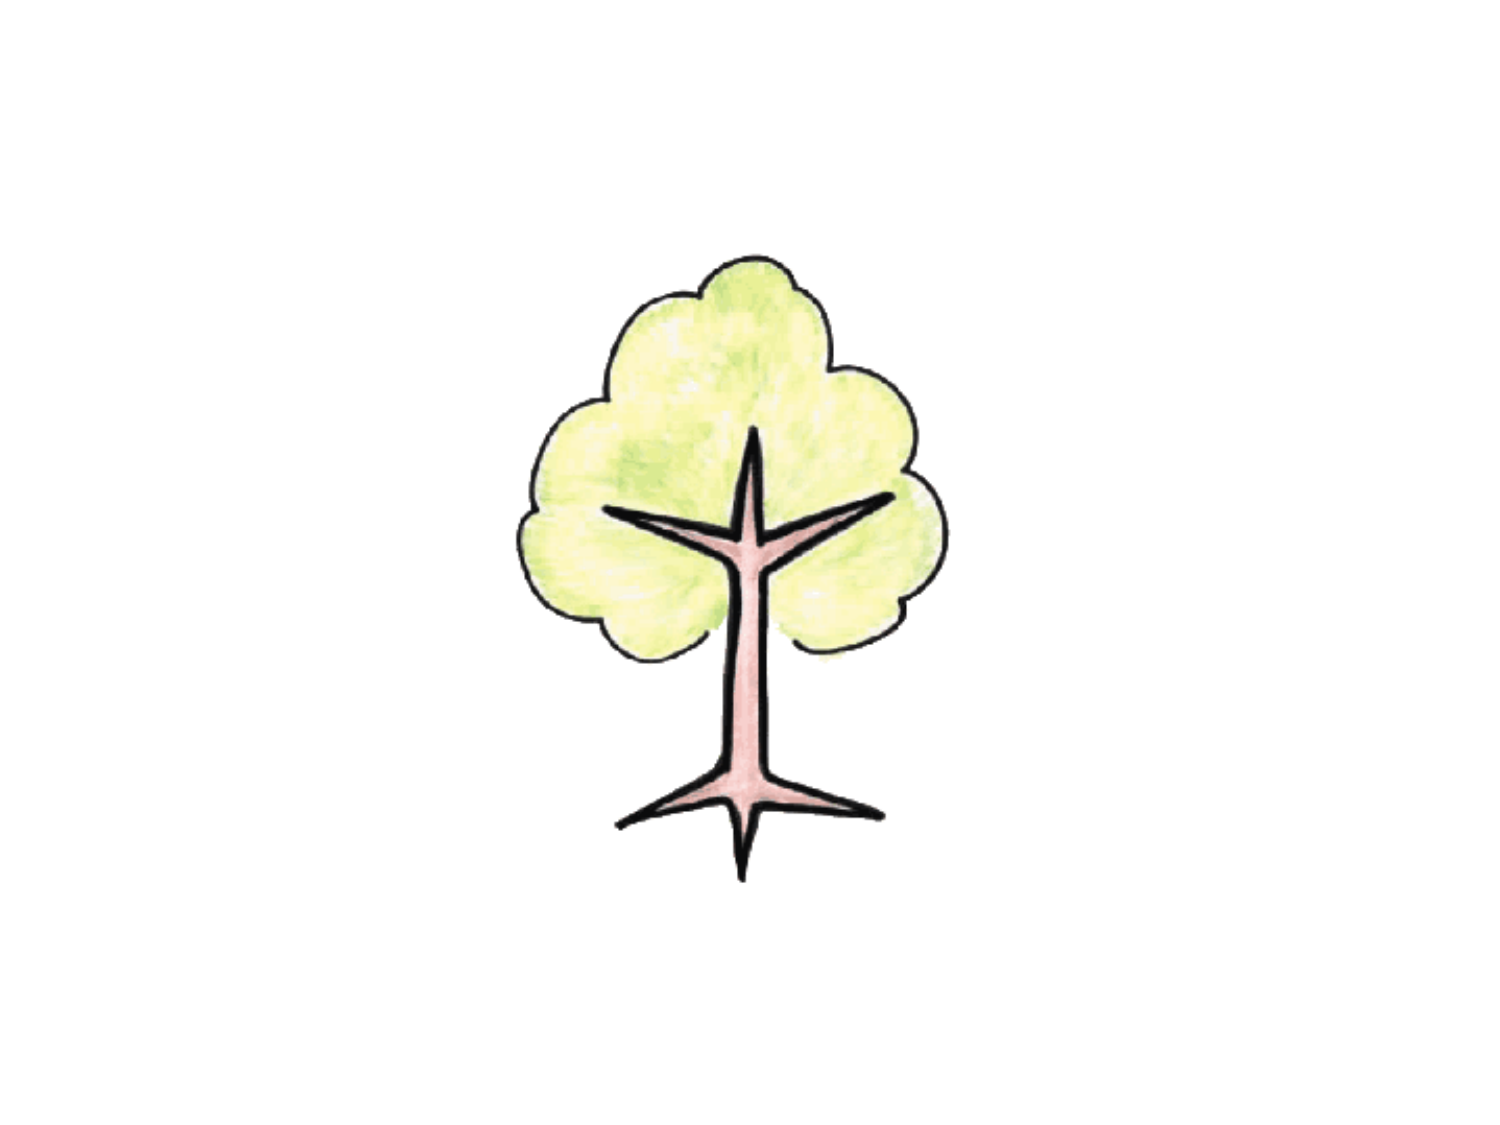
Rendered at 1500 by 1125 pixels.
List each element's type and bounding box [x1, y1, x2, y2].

text_box [473, 219, 1027, 906]
